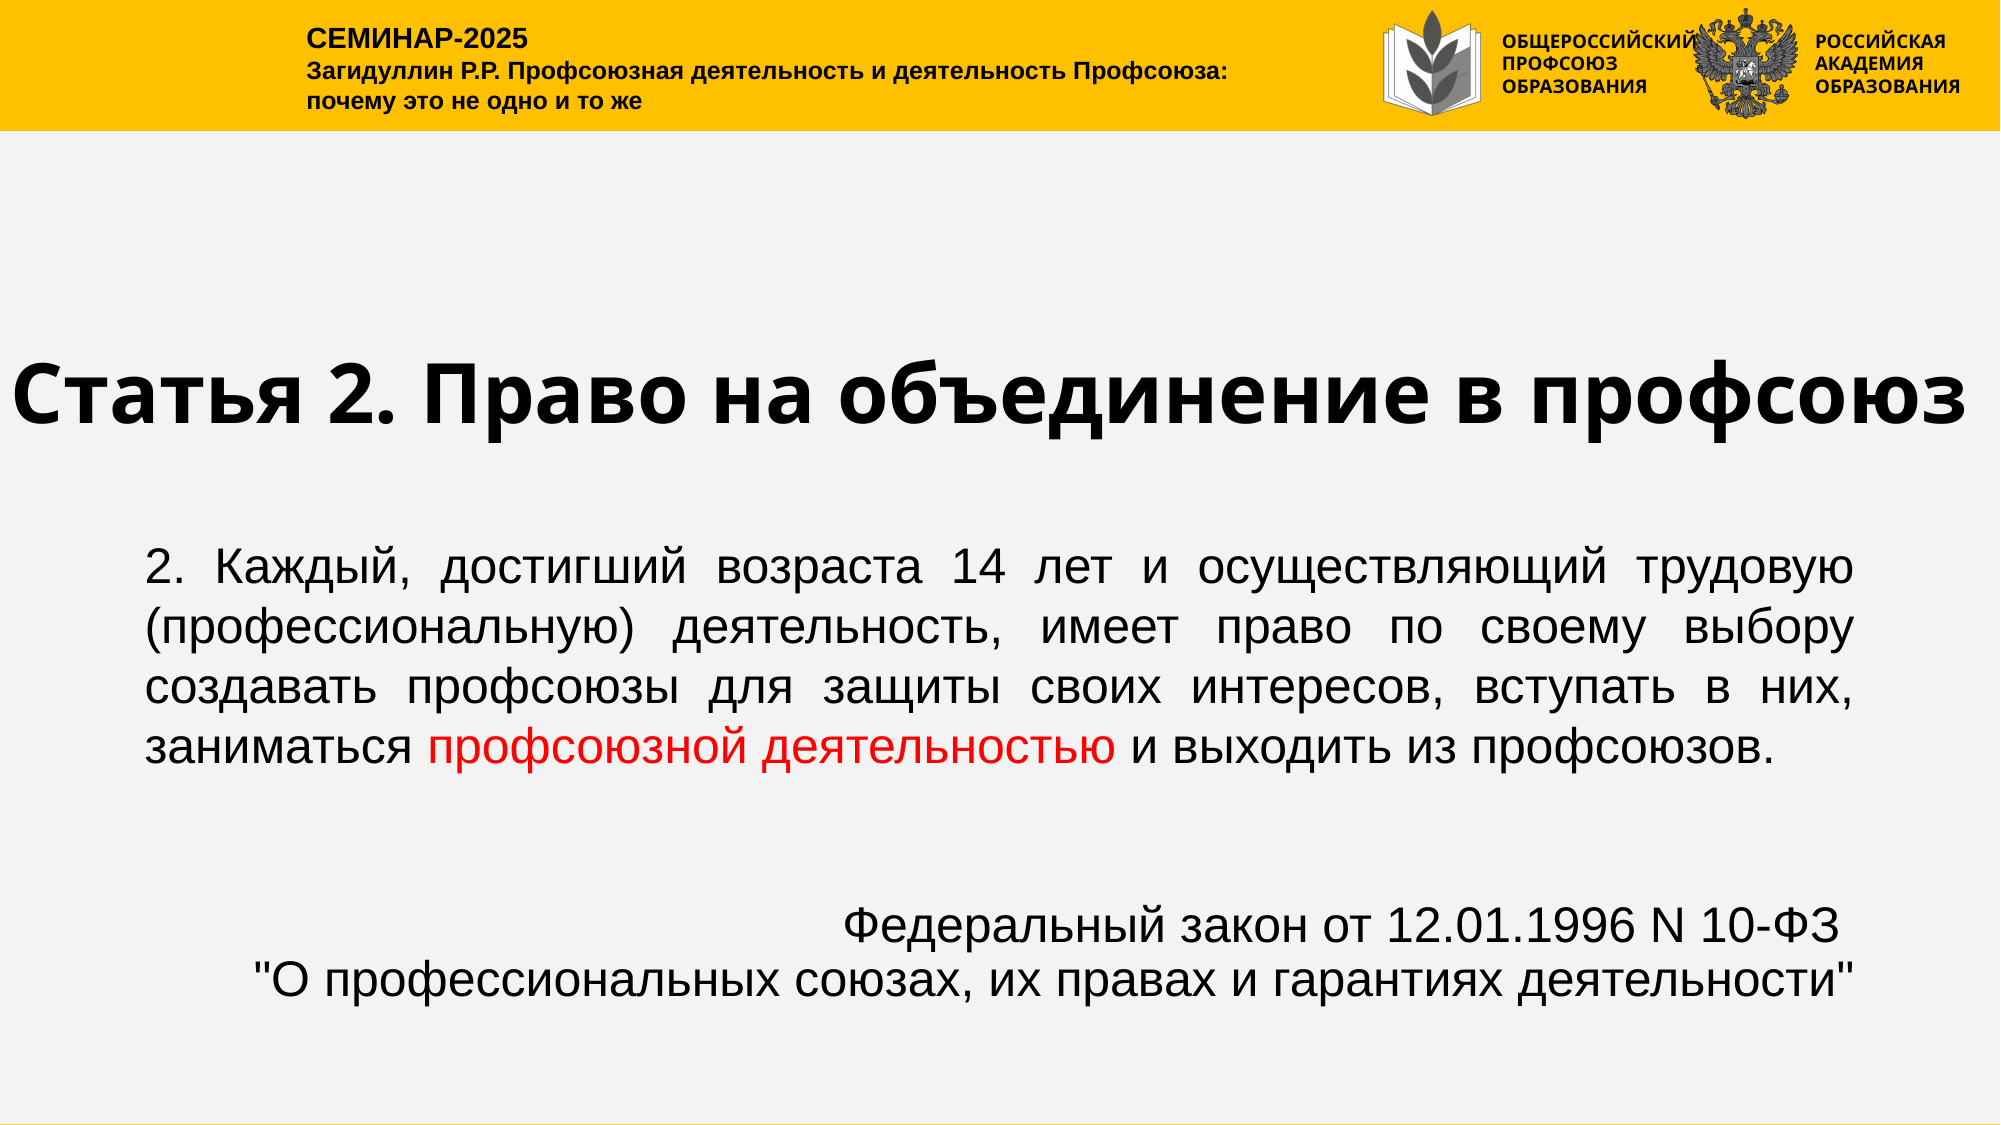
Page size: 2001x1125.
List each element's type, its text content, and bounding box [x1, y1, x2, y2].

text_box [291, 8, 1990, 124]
text_box Статья 2. Право на объединение в профсоюз [0, 296, 1990, 498]
text_box Федеральный закон от 12.01.1996 N 10-ФЗ "О профессиональных союзах, их правах и гарантиях деятельности" [63, 895, 1870, 1011]
text_box 2. Каждый, достигший возраста 14 лет и осуществляющий трудовую (профессиональную) деятельность, имеет право по своему выбору создавать профсоюзы для защиты своих интересов, вступать в них, заниматься профсоюзной деятельностью и выходить из профсоюзов. [129, 526, 1870, 781]
